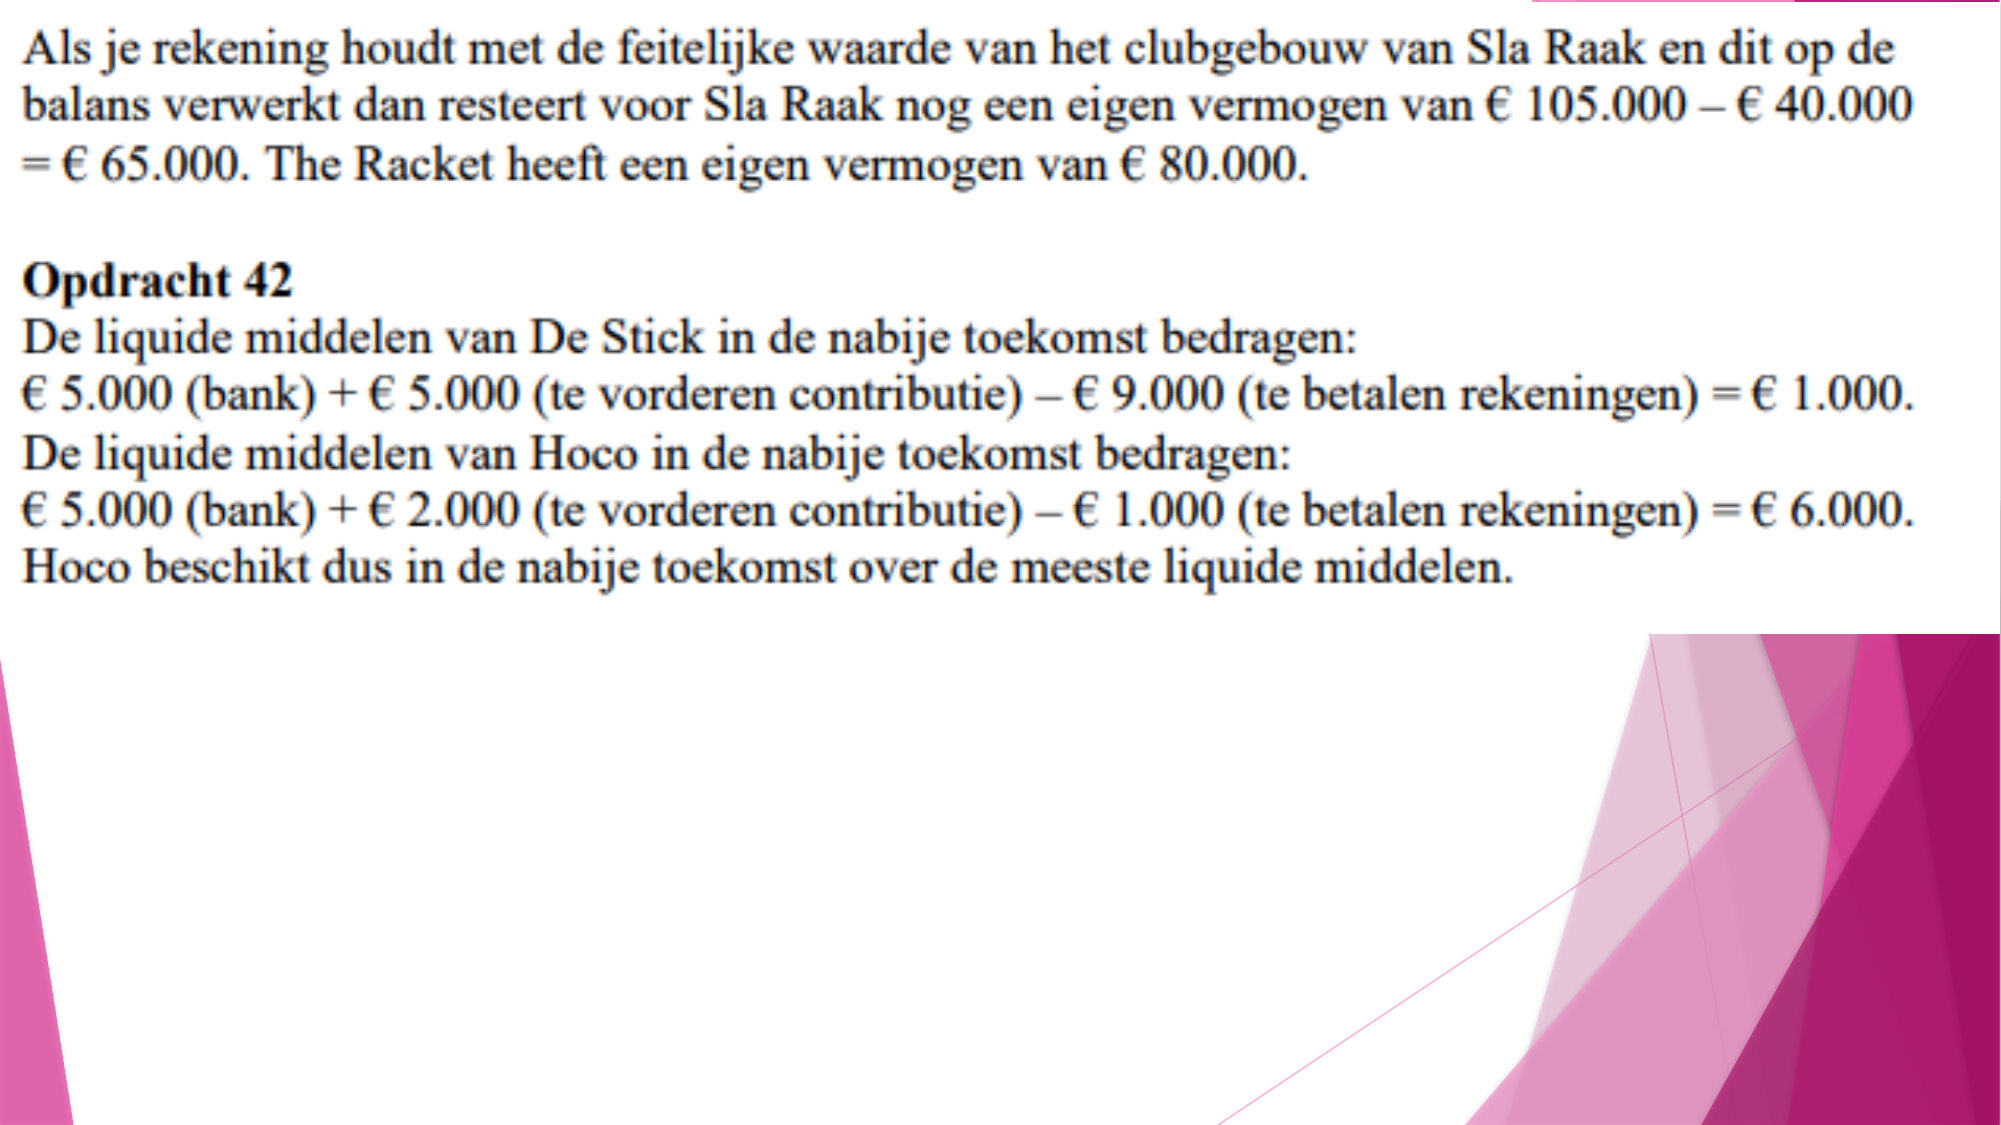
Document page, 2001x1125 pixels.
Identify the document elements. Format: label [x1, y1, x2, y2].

picture [0, 2, 2000, 635]
